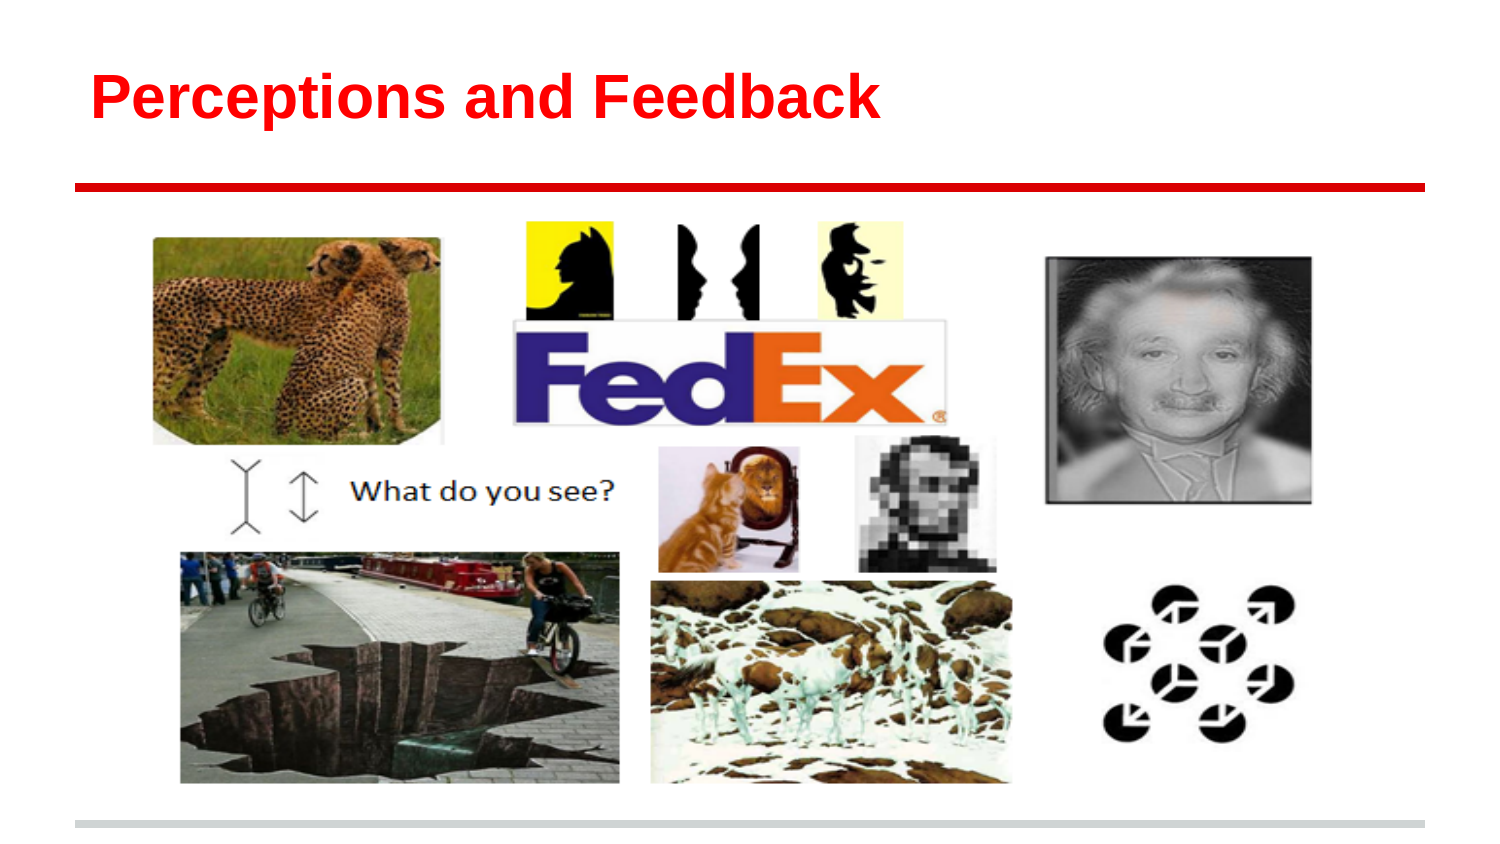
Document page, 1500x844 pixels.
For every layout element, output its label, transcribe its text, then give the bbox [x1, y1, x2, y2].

picture [138, 219, 1382, 795]
list Perceptions and Feedback [75, 40, 1425, 808]
